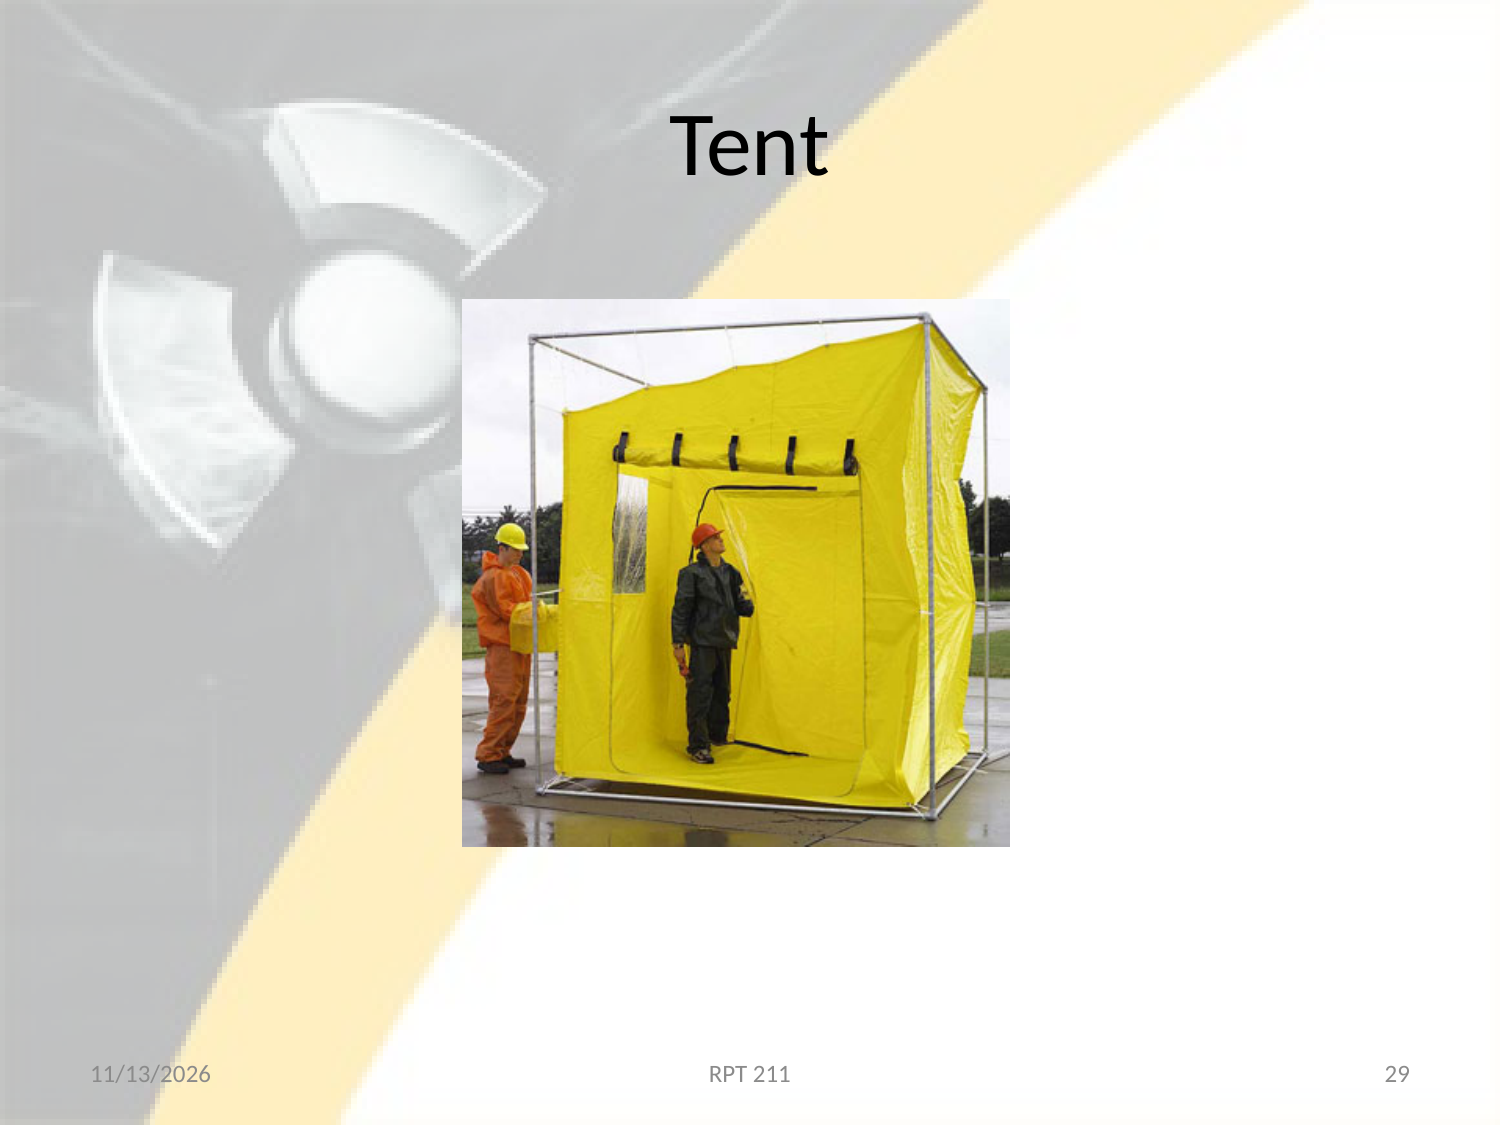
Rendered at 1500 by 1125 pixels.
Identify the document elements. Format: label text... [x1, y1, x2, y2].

footer RPT 211 [512, 1042, 988, 1103]
picture [462, 299, 1010, 847]
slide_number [75, 1042, 425, 1103]
slide_number 29 [1074, 1042, 1425, 1103]
title Tent [75, 45, 1425, 233]
